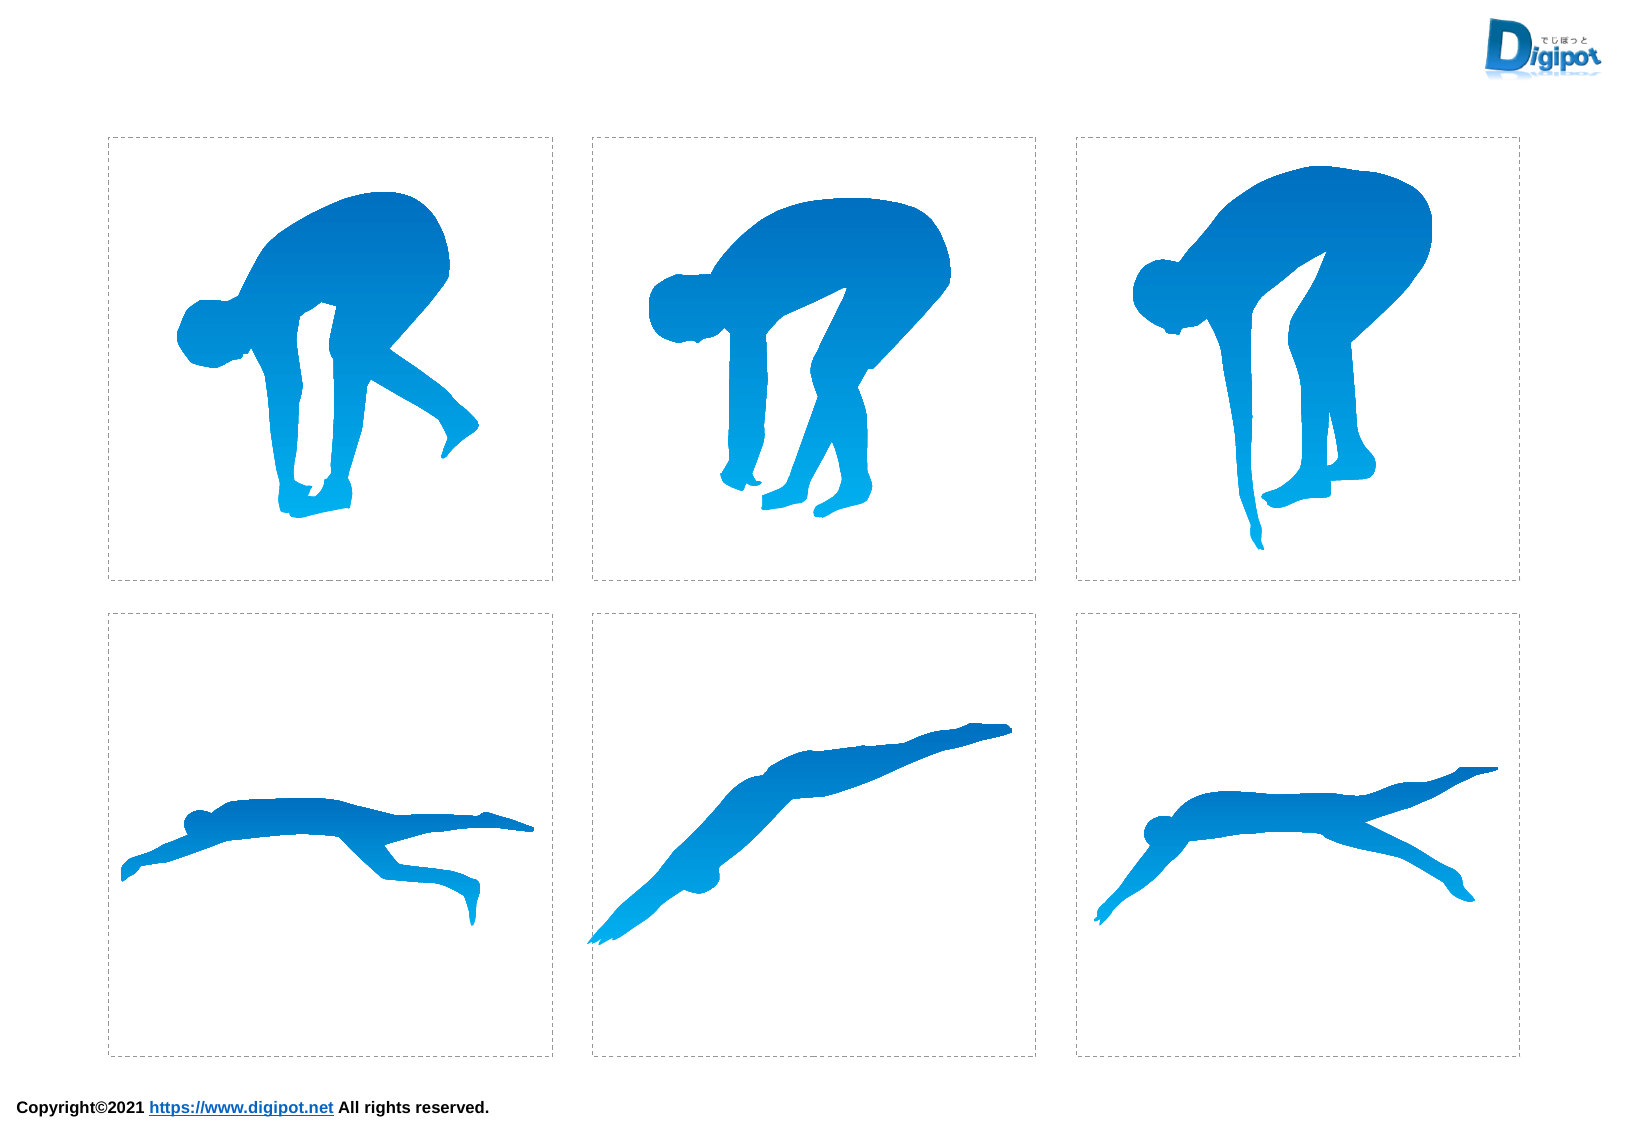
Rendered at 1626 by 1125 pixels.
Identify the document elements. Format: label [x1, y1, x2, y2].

text_box [648, 198, 952, 518]
text_box [1133, 166, 1433, 551]
picture [1485, 18, 1602, 82]
text_box [176, 192, 479, 519]
text_box [1093, 766, 1499, 926]
text_box [587, 722, 1013, 946]
text_box [121, 798, 535, 926]
